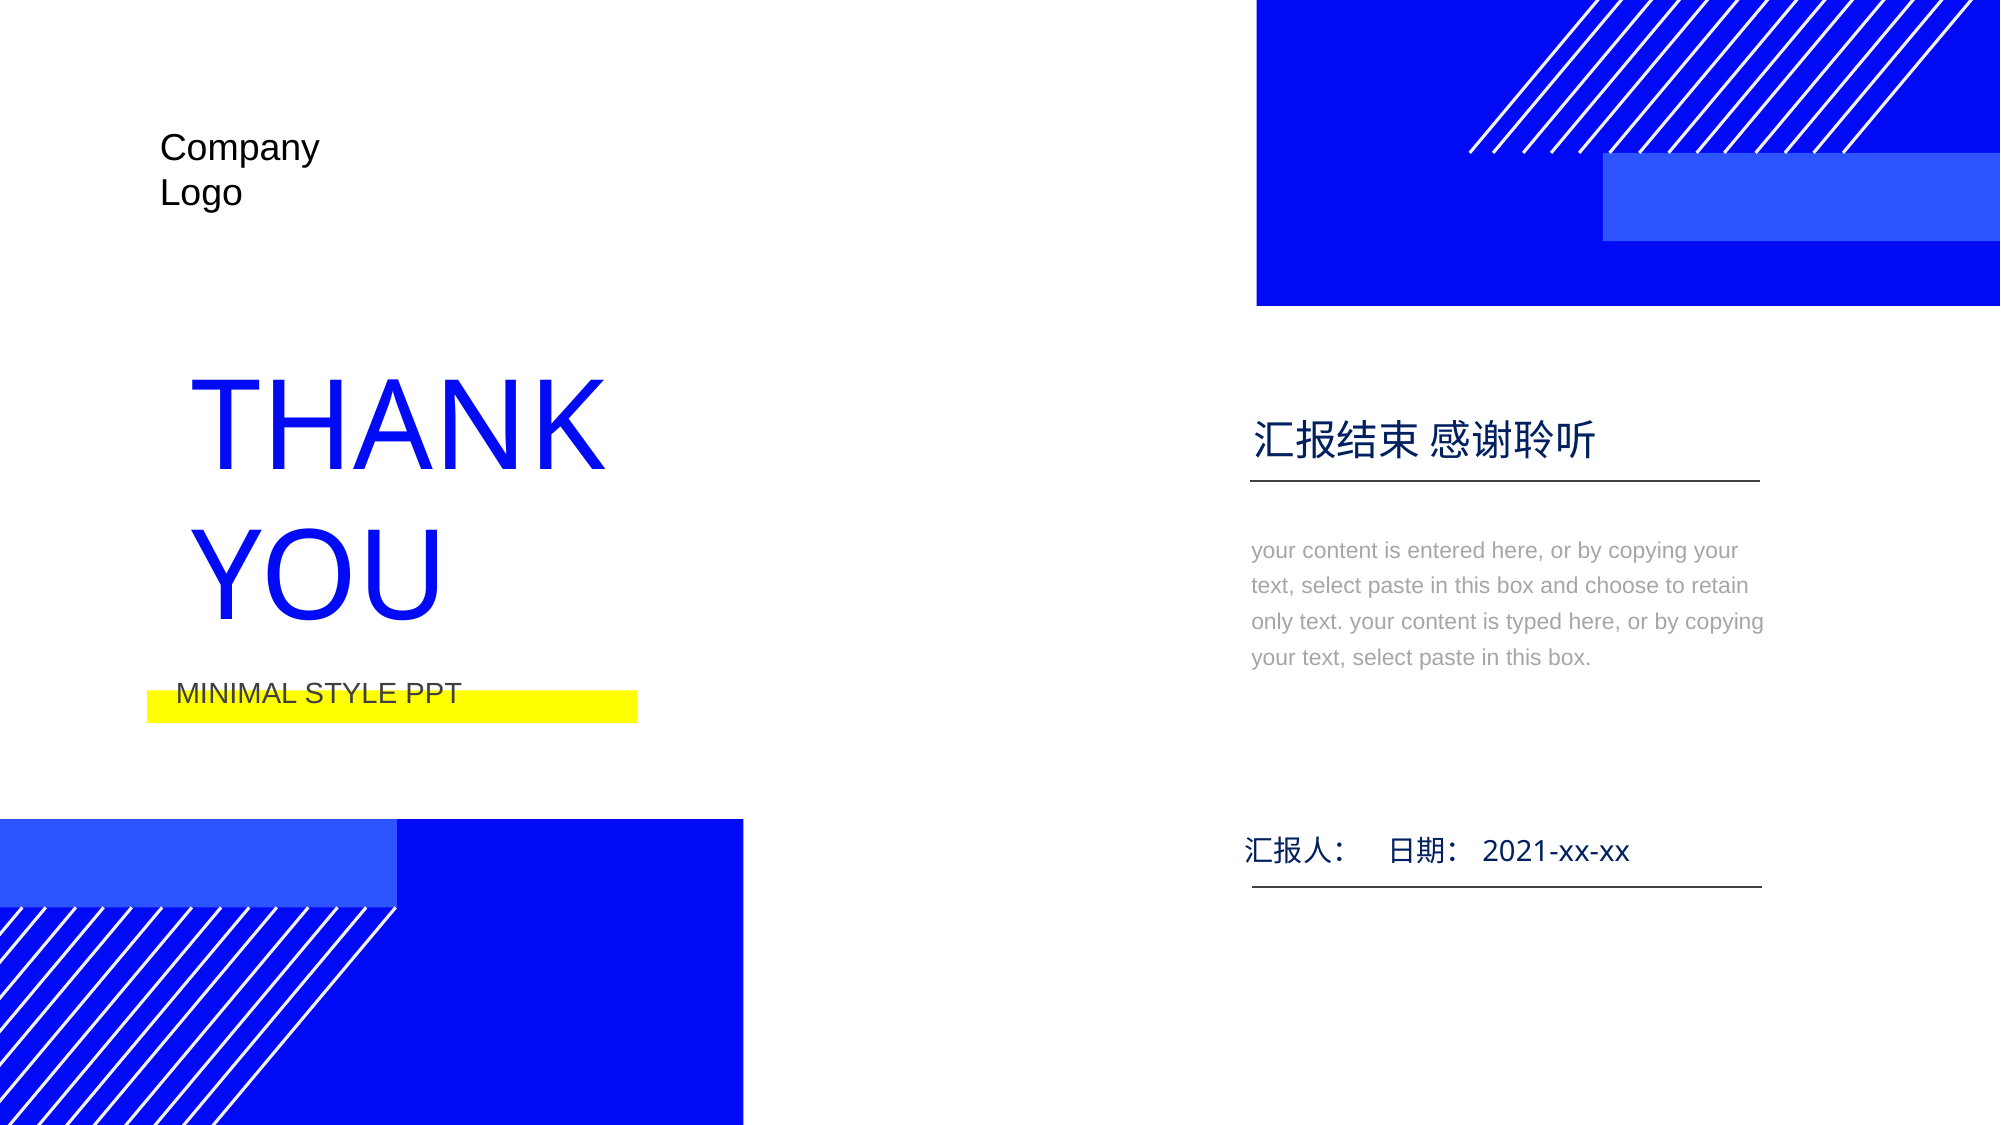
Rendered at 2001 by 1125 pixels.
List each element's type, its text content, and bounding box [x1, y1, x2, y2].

text_box [0, 818, 398, 908]
text_box 汇报结束 感谢聆听 [1238, 406, 1762, 472]
text_box THANK YOU [177, 337, 622, 653]
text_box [0, 907, 396, 1125]
text_box [1256, 0, 2000, 307]
text_box [146, 689, 638, 724]
text_box [1602, 153, 2000, 242]
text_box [1469, 0, 2000, 153]
text_box 汇报人： 日期：2021-xx-xx [1229, 824, 1645, 875]
text_box Company Logo [145, 115, 335, 221]
text_box MINIMAL STYLE PPT [160, 667, 614, 717]
text_box your content is entered here, or by copying your text, select paste in this box and choose to retain only text. your content is typed here, or by copying your text, select paste in this box. [1236, 519, 1794, 678]
text_box [396, 818, 744, 1125]
